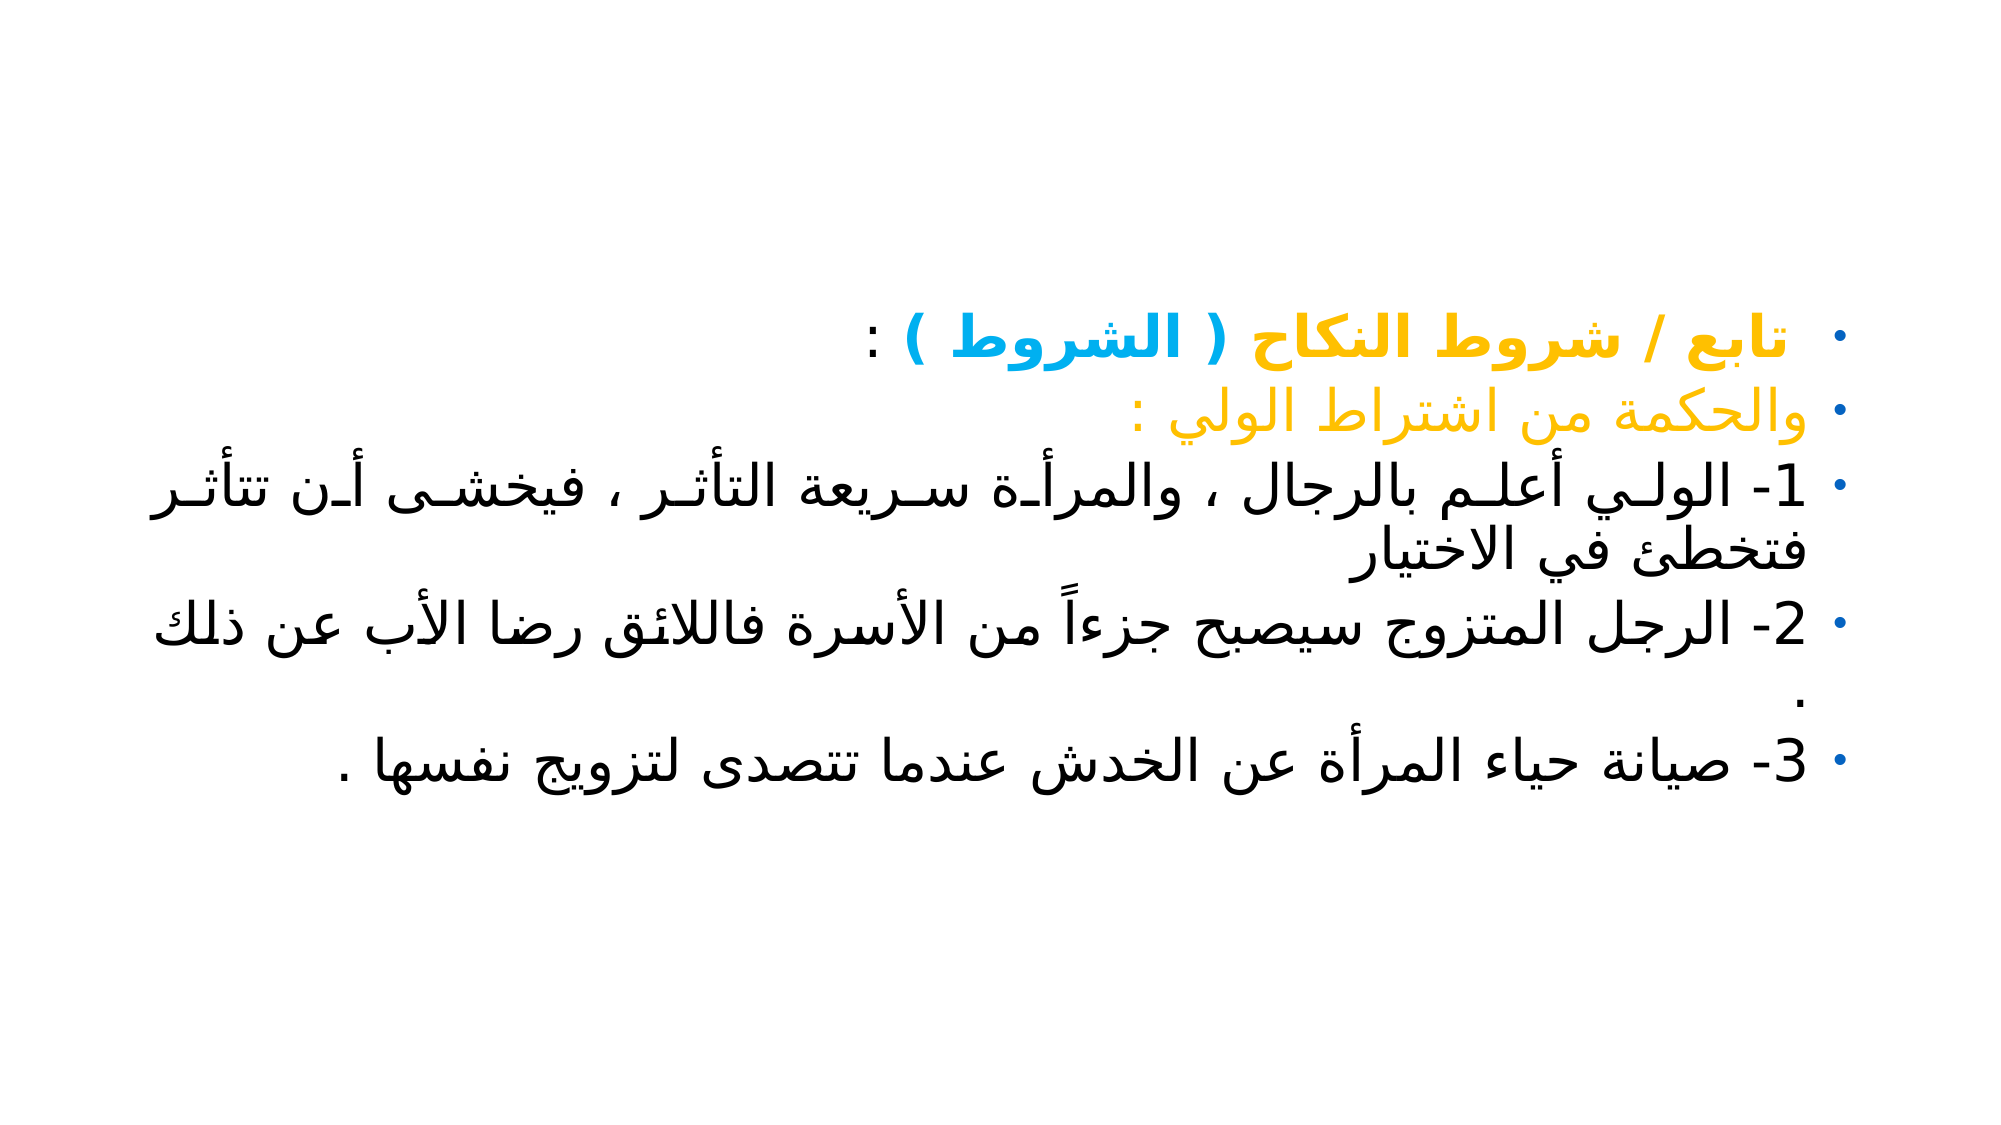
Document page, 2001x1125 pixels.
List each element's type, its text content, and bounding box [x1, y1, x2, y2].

list تابع / شروط النكاح ( الشروط ) : والحكمة من اشتراط الولي : 1- الولي أعلم بالرجال ، والمرأة سريعة التأثر ، فيخشى أن تتأثر فتخطئ في الاختيار 2- الرجل المتزوج سيصبح جزءاً من الأسرة فاللائق رضا الأب عن ذلك . 3- صيانة حياء المرأة عن الخدش عندما تتصدى لتزويج نفسها . [137, 299, 1863, 1014]
